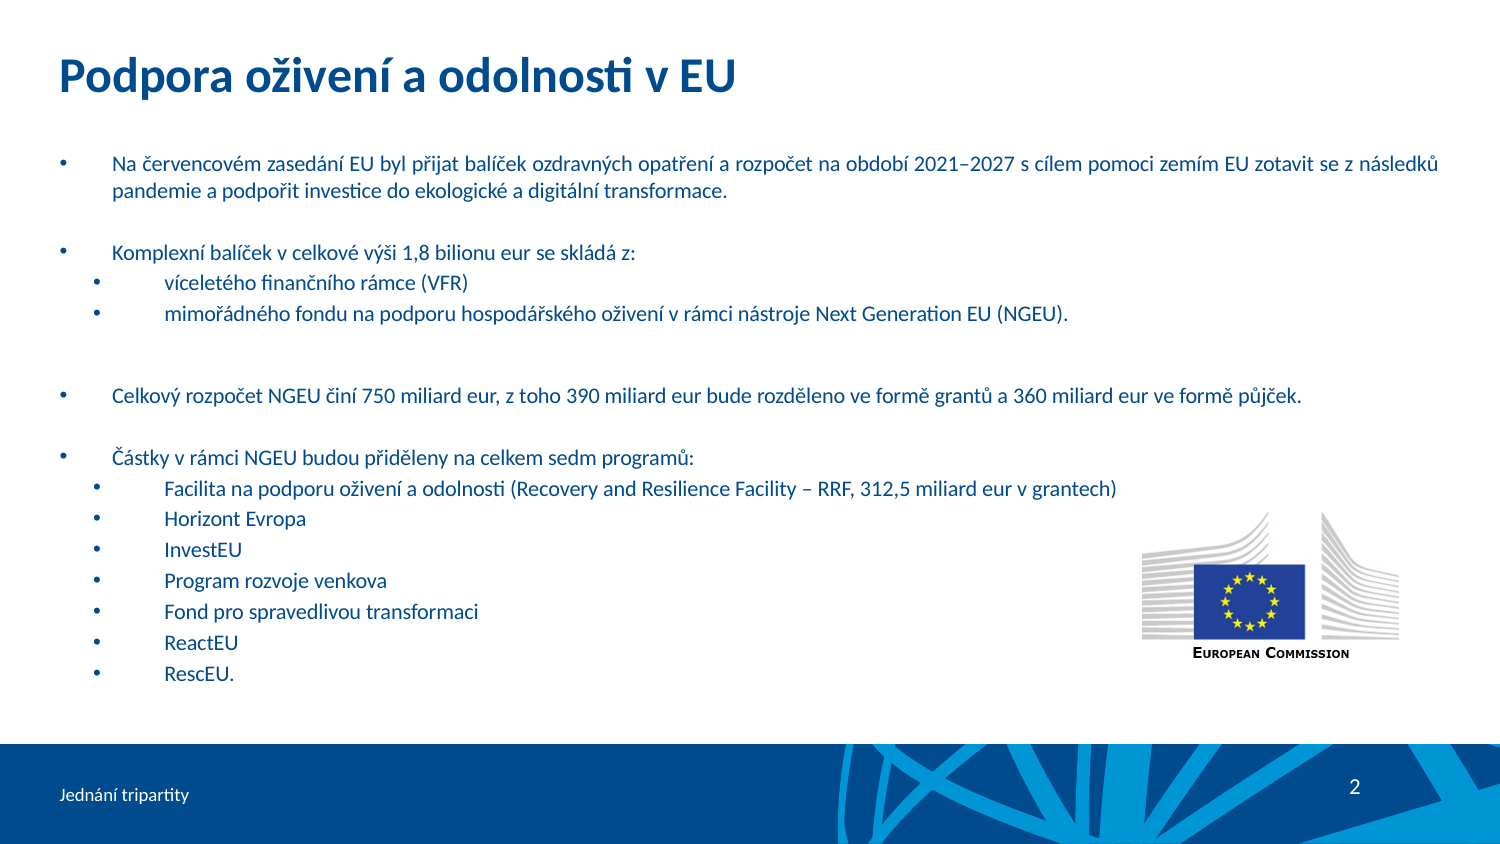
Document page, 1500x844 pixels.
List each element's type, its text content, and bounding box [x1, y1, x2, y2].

picture [1094, 497, 1441, 687]
list Na červencovém zasedání EU byl přijat balíček ozdravných opatření a rozpočet na období 2021–2027 s cílem pomoci zemím EU zotavit se z následků pandemie a podpořit investice do ekologické a digitální transformace. Komplexní balíček v celkové výši 1,8 bilionu eur se skládá z: víceletého finančního rámce (VFR) mimořádného fondu na podporu hospodářského oživení v rámci nástroje Next Generation EU (NGEU). Celkový rozpočet NGEU činí 750 miliard eur, z toho 390 miliard eur bude rozděleno ve formě grantů a 360 miliard eur ve formě půjček. Částky v rámci NGEU budou přiděleny na celkem sedm programů: Facilita na podporu oživení a odolnosti (Recovery and Resilience Facility – RRF, 312,5 miliard eur v grantech) Horizont Evropa InvestEU Program rozvoje venkova Fond pro spravedlivou transformaci ReactEU RescEU. [59, 149, 1441, 686]
title Podpora oživení a odolnosti v EU [59, 42, 1441, 104]
